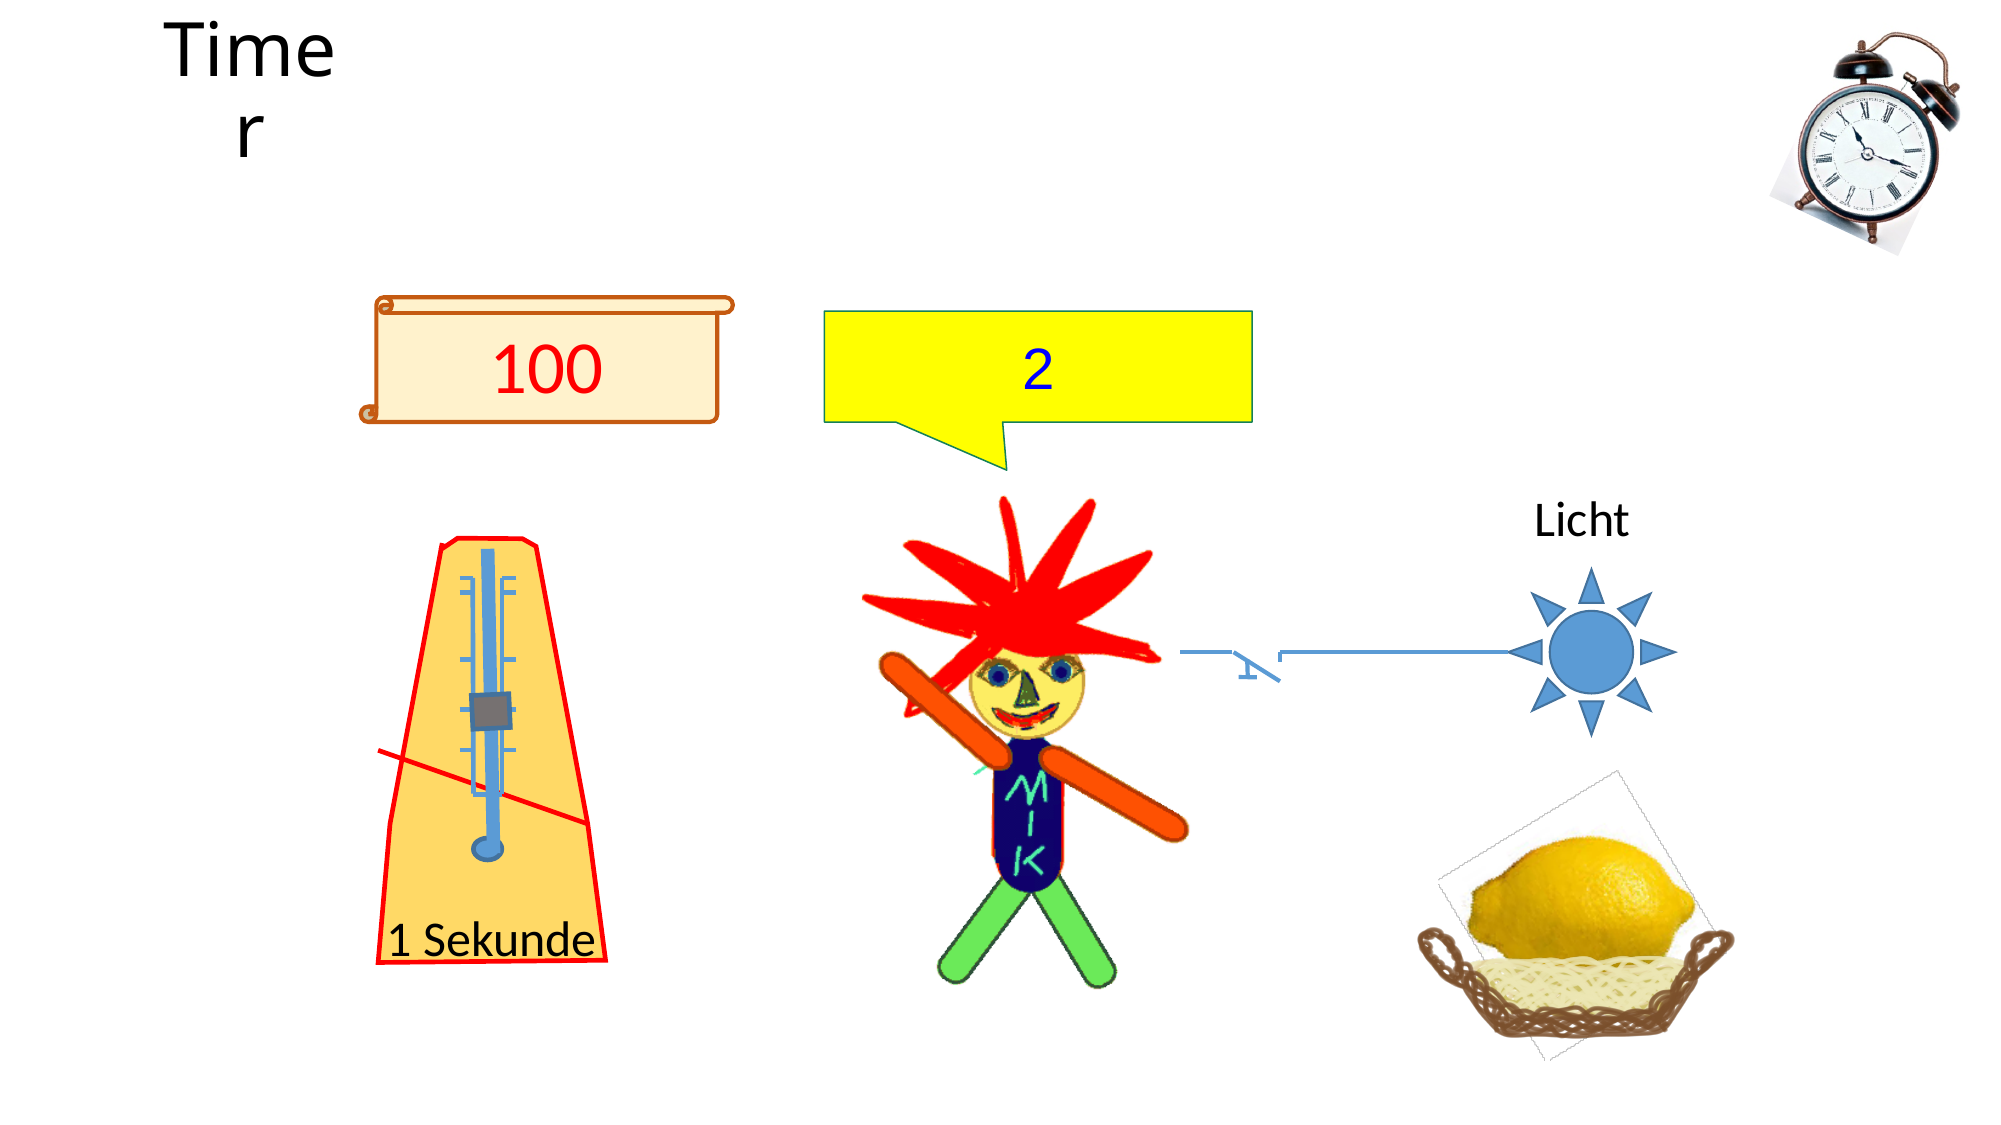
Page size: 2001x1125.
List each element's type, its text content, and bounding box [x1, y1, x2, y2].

title Timer [139, 108, 361, 182]
text_box 100 [359, 296, 734, 424]
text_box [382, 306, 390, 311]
text_box [409, 537, 569, 714]
picture [840, 478, 1206, 1004]
text_box Licht [1519, 478, 1646, 554]
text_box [1206, 569, 1675, 735]
picture [1382, 772, 1770, 1107]
picture [1769, 0, 1990, 257]
text_box 2 [824, 311, 1253, 471]
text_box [226, 714, 761, 980]
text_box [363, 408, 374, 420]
